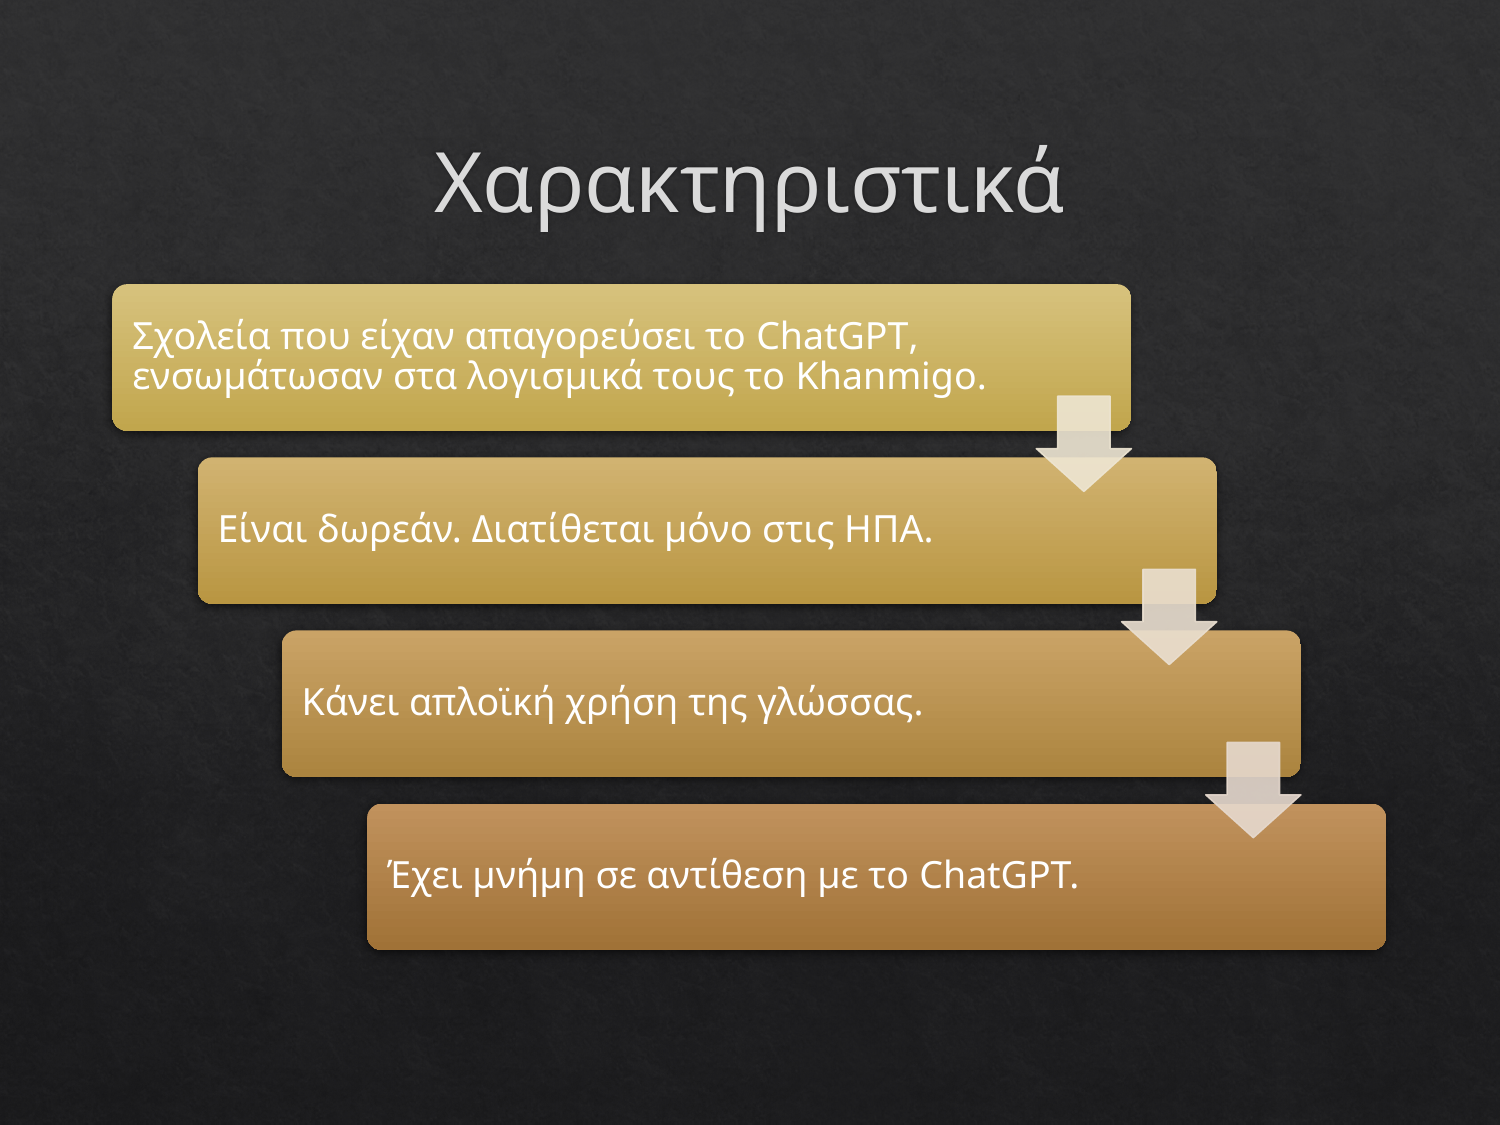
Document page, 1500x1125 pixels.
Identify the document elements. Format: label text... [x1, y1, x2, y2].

title Χαρακτηριστικά [112, 99, 1387, 260]
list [112, 283, 1387, 951]
